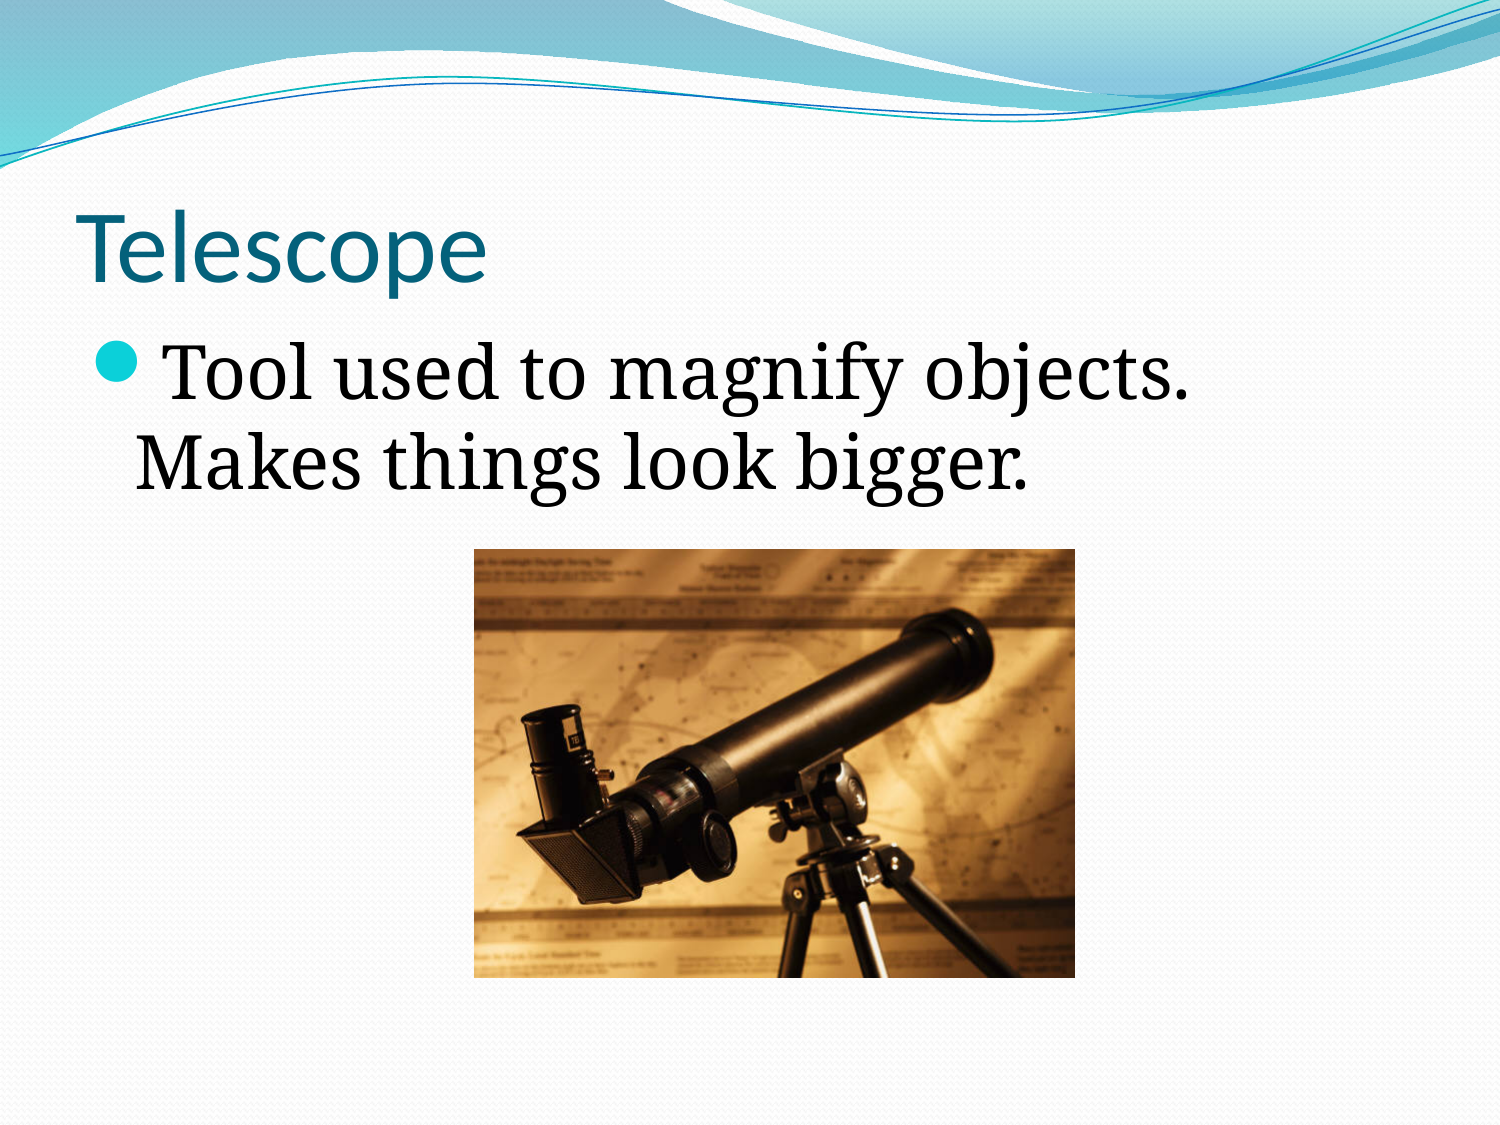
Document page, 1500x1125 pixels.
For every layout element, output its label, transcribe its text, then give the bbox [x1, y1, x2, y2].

list Tool used to magnify objects. Makes things look bigger. [75, 317, 1425, 1038]
title Telescope [75, 115, 1425, 303]
picture [474, 549, 1076, 979]
